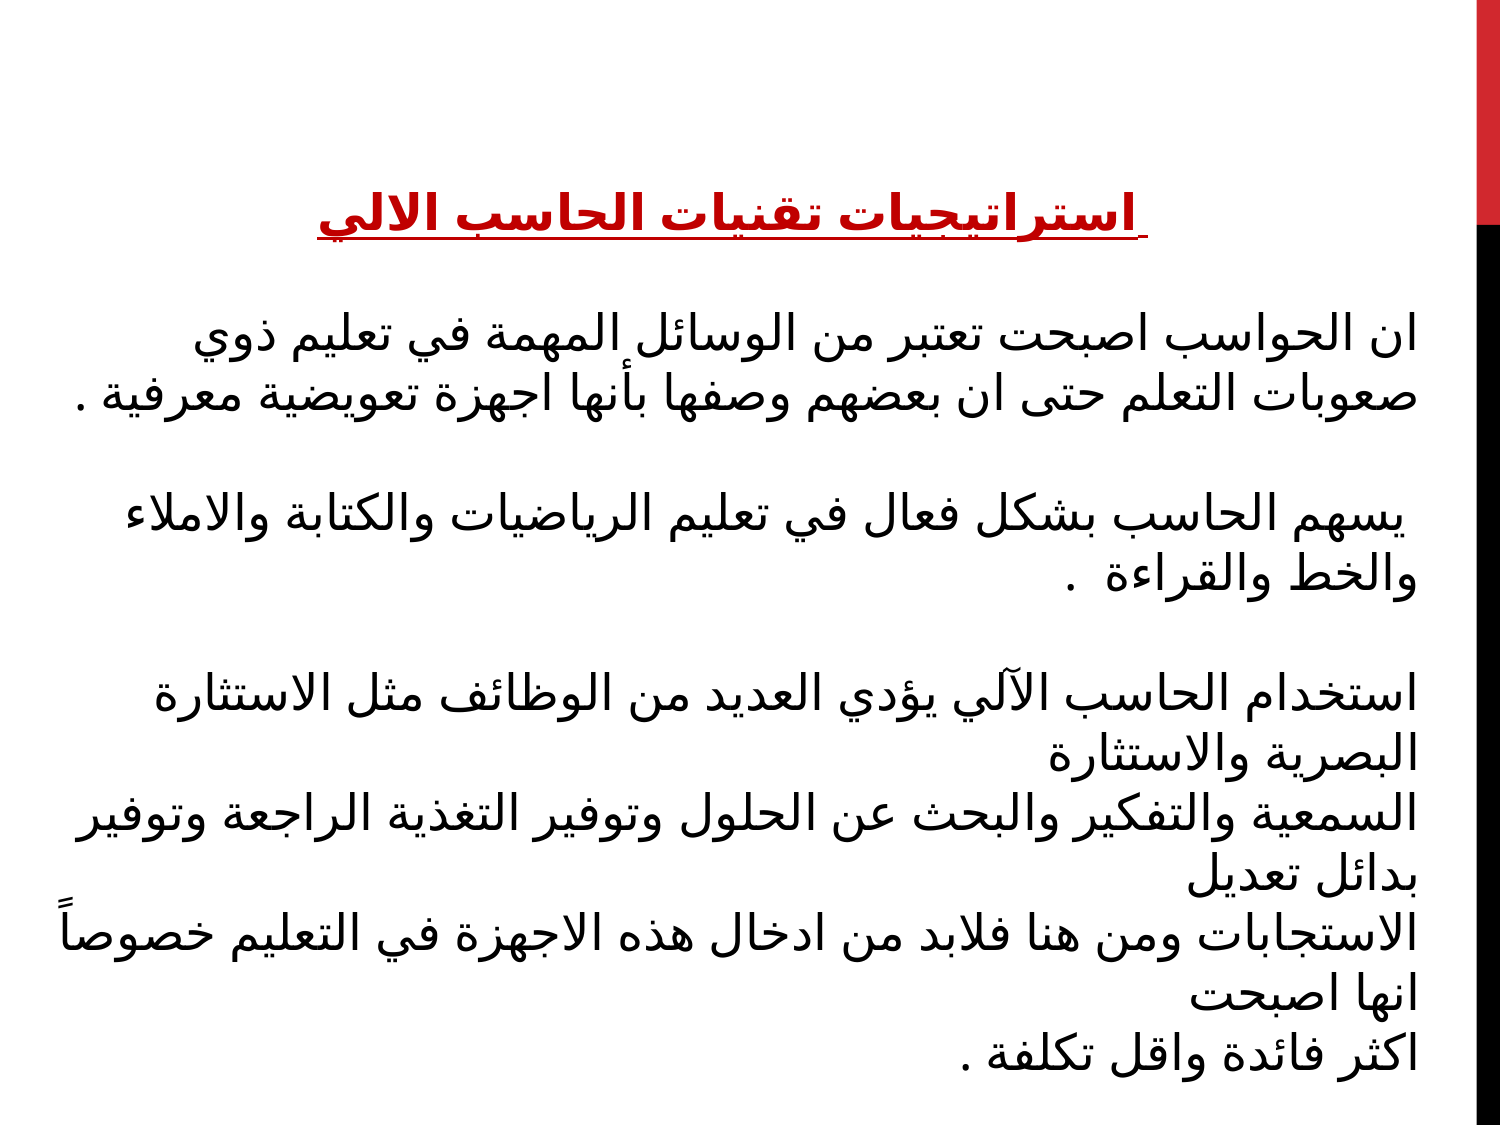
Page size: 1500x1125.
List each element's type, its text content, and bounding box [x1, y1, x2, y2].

text_box استراتيجيات تقنيات الحاسب الالي ان الحواسب اصبحت تعتبر من الوسائل المهمة في تعليم ذوي صعوبات التعلم حتى ان بعضهم وصفها بأنها اجهزة تعويضية معرفية . يسهم الحاسب بشكل فعال في تعليم الرياضيات والكتابة والاملاء والخط والقراءة . استخدام الحاسب الآلي يؤدي العديد من الوظائف مثل الاستثارة البصرية والاستثارة السمعية والتفكير والبحث عن الحلول وتوفير التغذية الراجعة وتوفير بدائل تعديل الاستجابات ومن هنا فلابد من ادخال هذه الاجهزة في التعليم خصوصاً انها اصبحت اكثر فائدة واقل تكلفة . [29, 172, 1436, 1125]
